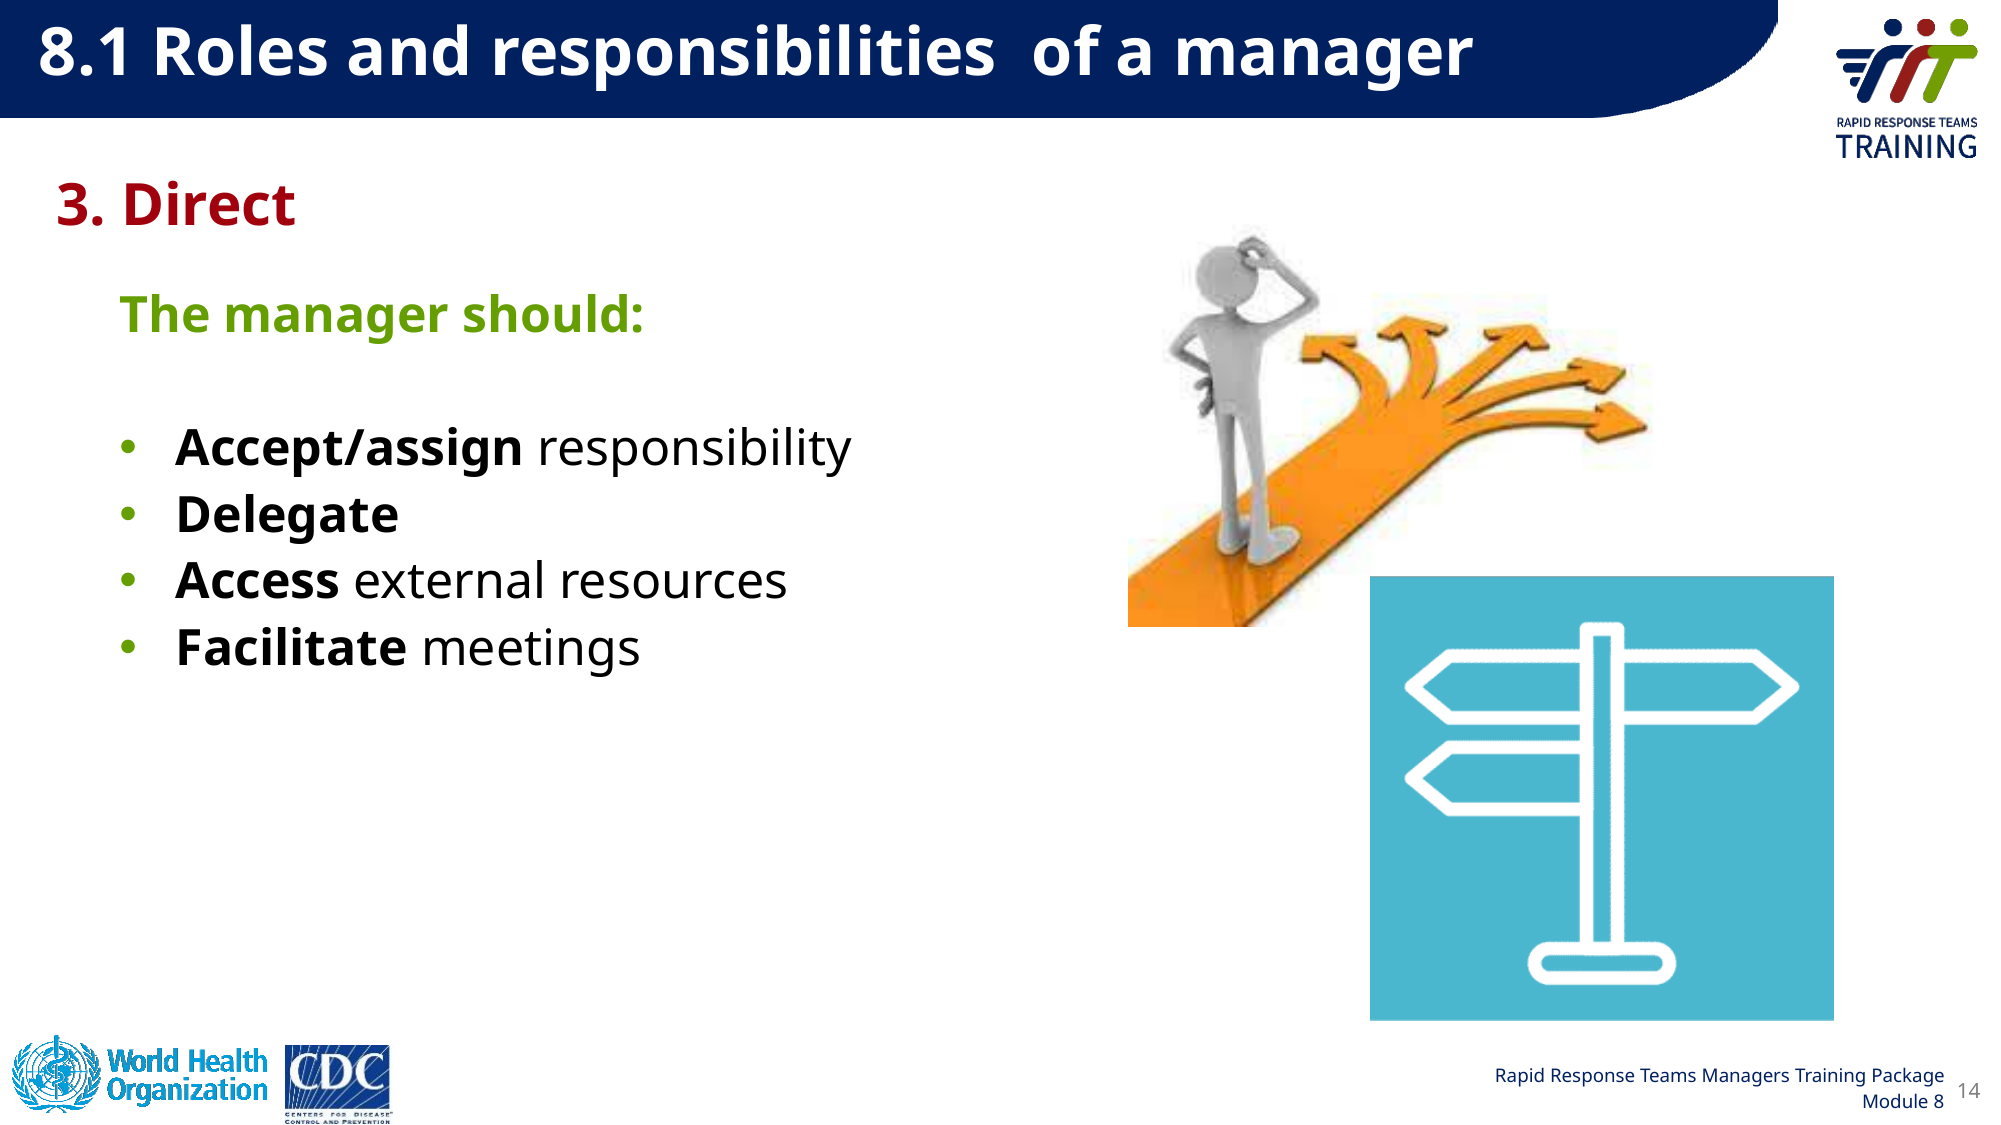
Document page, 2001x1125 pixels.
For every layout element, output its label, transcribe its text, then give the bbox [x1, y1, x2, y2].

picture [0, 0, 1778, 118]
picture [28, 1054, 36, 1077]
picture [12, 1084, 46, 1113]
title 3. Direct [48, 153, 636, 261]
picture [43, 1088, 54, 1094]
picture [38, 1044, 53, 1052]
picture [46, 1056, 54, 1061]
picture [1127, 189, 1834, 1021]
picture [1835, 19, 1978, 167]
picture [34, 1058, 41, 1077]
picture [285, 1046, 393, 1124]
picture [38, 1092, 54, 1100]
picture [12, 1035, 53, 1067]
text_box 8.1 Roles and responsibilities of a manager [23, 1, 1834, 97]
slide_number 14 [1937, 1070, 2000, 1124]
picture [36, 1035, 267, 1113]
list The manager should: Accept/assign responsibility Delegate Access external resources Facilitate meetings [111, 281, 1435, 1046]
picture [50, 1109, 62, 1113]
